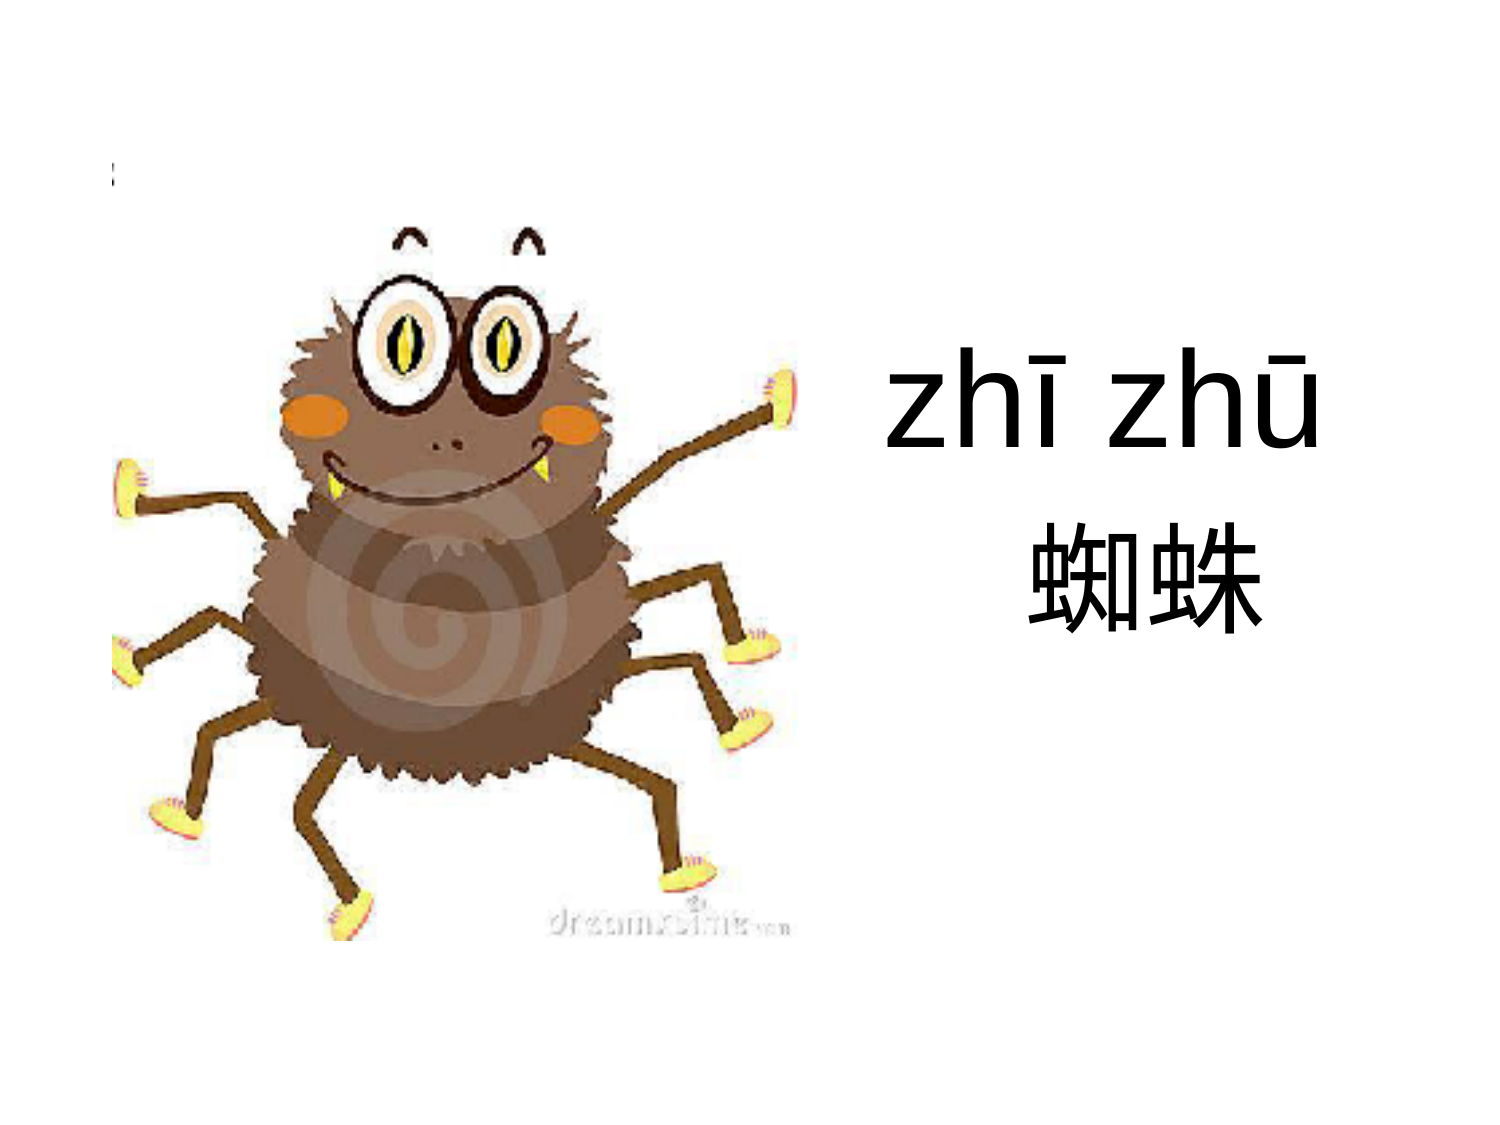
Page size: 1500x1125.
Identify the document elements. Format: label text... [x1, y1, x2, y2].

title 蜘蛛 [903, 483, 1388, 657]
text_box zhī zhū [868, 302, 1483, 483]
picture [111, 89, 833, 941]
